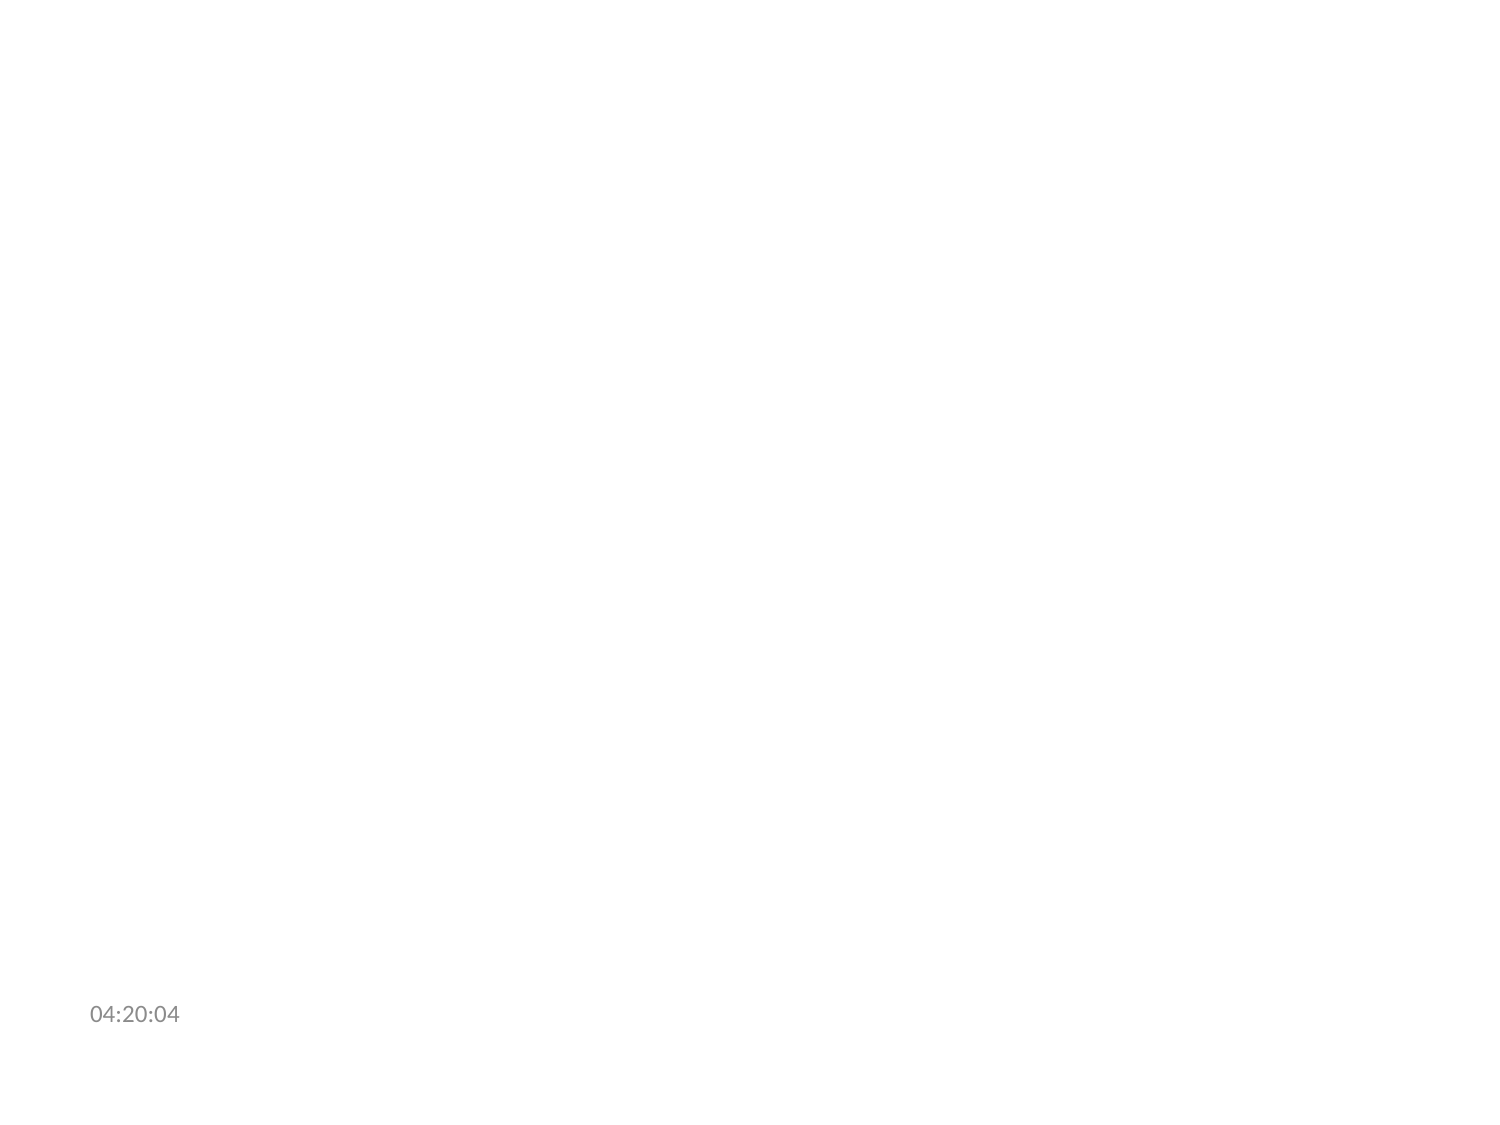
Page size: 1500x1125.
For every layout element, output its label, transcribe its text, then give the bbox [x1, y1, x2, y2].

text_box 15:35:09 [75, 982, 425, 1043]
